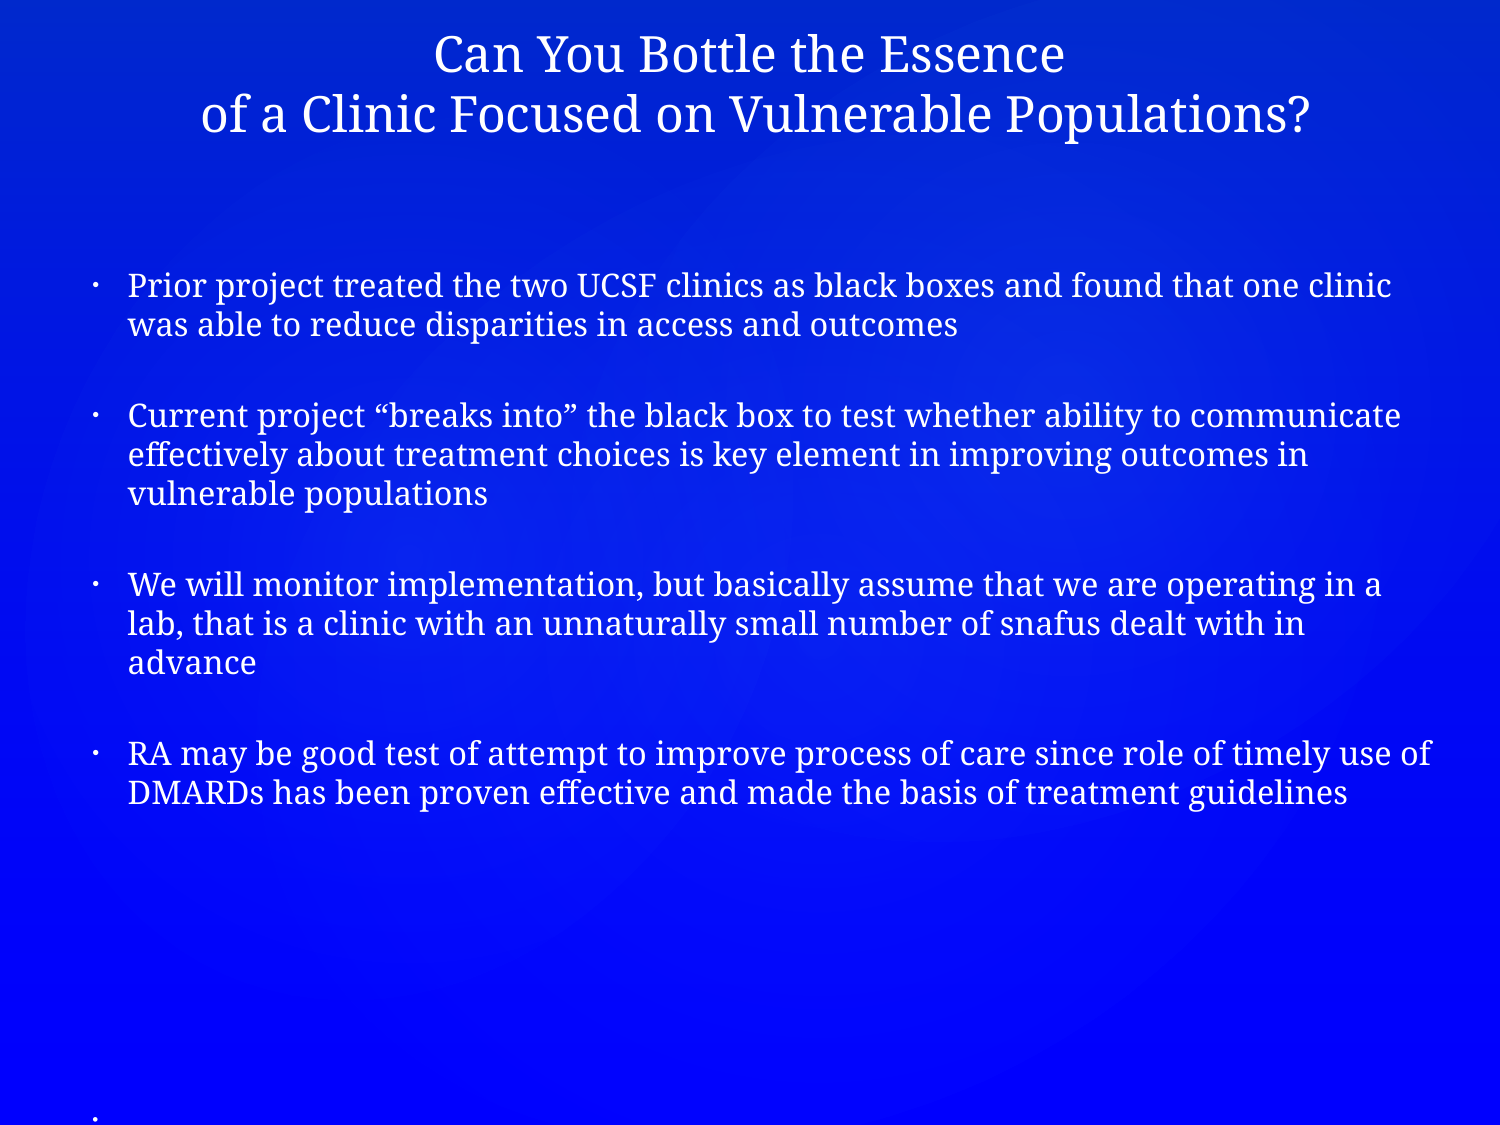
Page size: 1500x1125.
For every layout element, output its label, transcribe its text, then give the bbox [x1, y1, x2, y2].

title Can You Bottle the Essence of a Clinic Focused on Vulnerable Populations? [137, 75, 1375, 150]
list Prior project treated the two UCSF clinics as black boxes and found that one clinic was able to reduce disparities in access and outcomes Current project “breaks into” the black box to test whether ability to communicate effectively about treatment choices is key element in improving outcomes in vulnerable populations We will monitor implementation, but basically assume that we are operating in a lab, that is a clinic with an unnaturally small number of snafus dealt with in advance RA may be good test of attempt to improve process of care since role of timely use of DMARDs has been proven effective and made the basis of treatment guidelines [75, 212, 1450, 1125]
